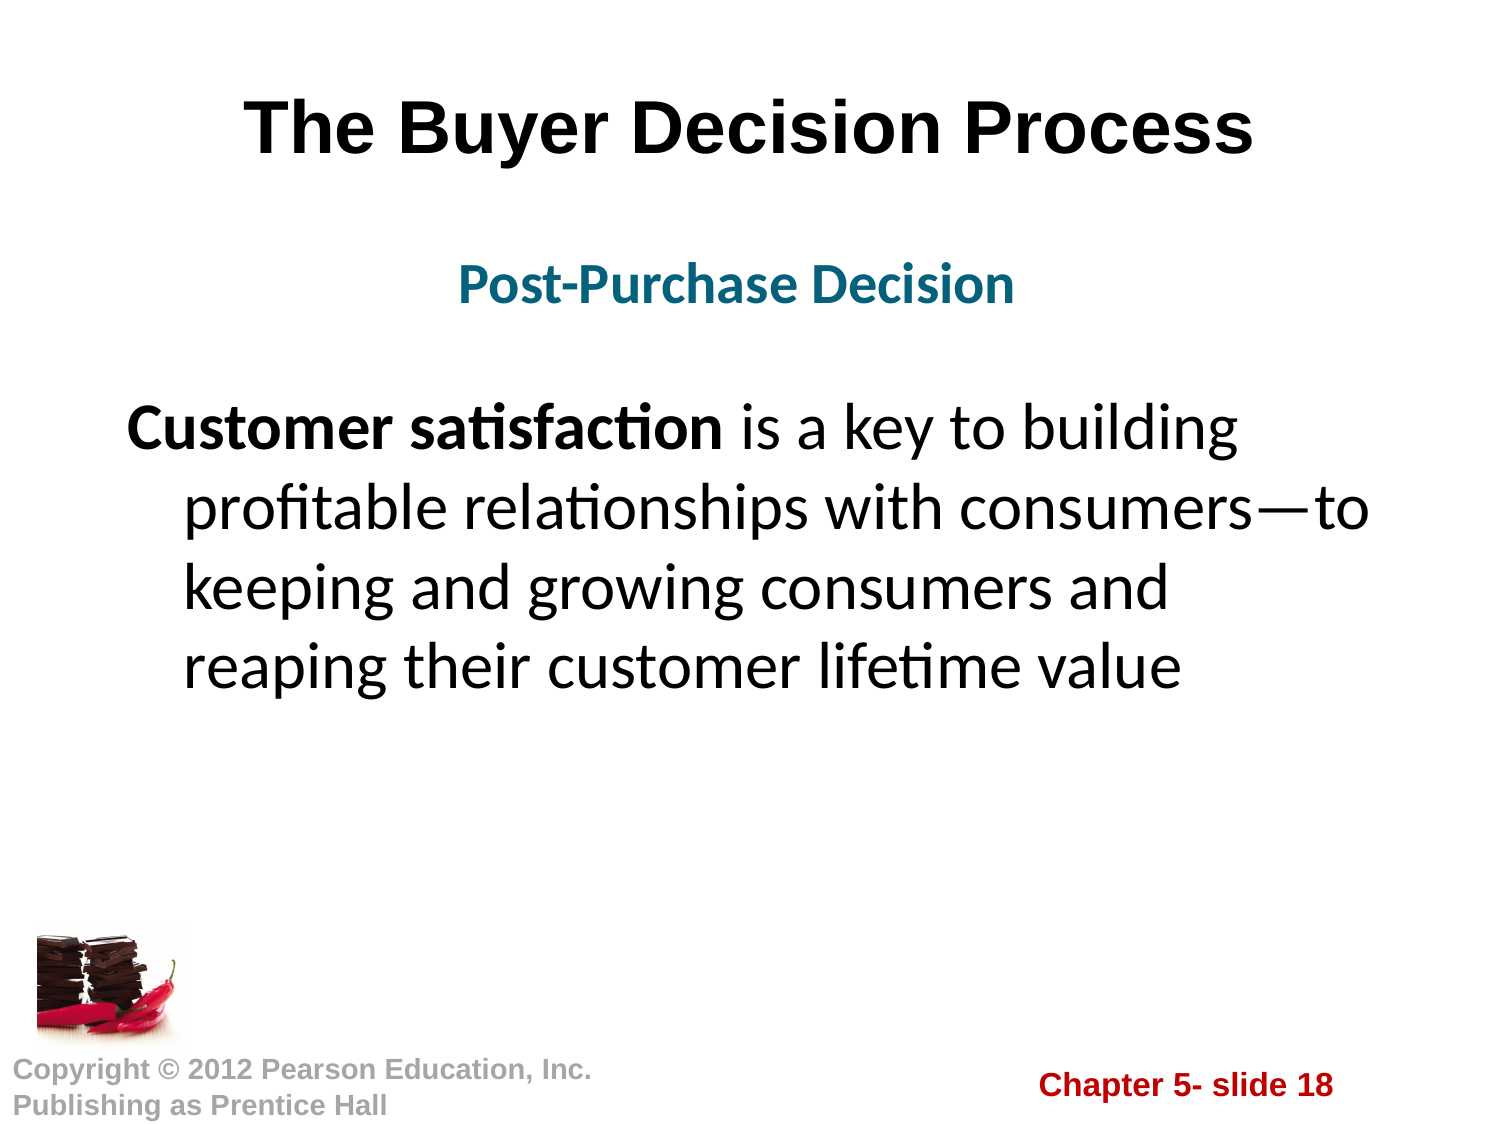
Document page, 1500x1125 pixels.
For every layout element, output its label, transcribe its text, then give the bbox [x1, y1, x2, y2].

picture [37, 924, 112, 1050]
list Customer satisfaction is a key to building profitable relationships with consumers—to keeping and growing consumers and reaping their customer lifetime value [112, 374, 1388, 1051]
title The Buyer Decision Process [112, 37, 1388, 226]
list Post-Purchase Decision [149, 237, 1326, 301]
